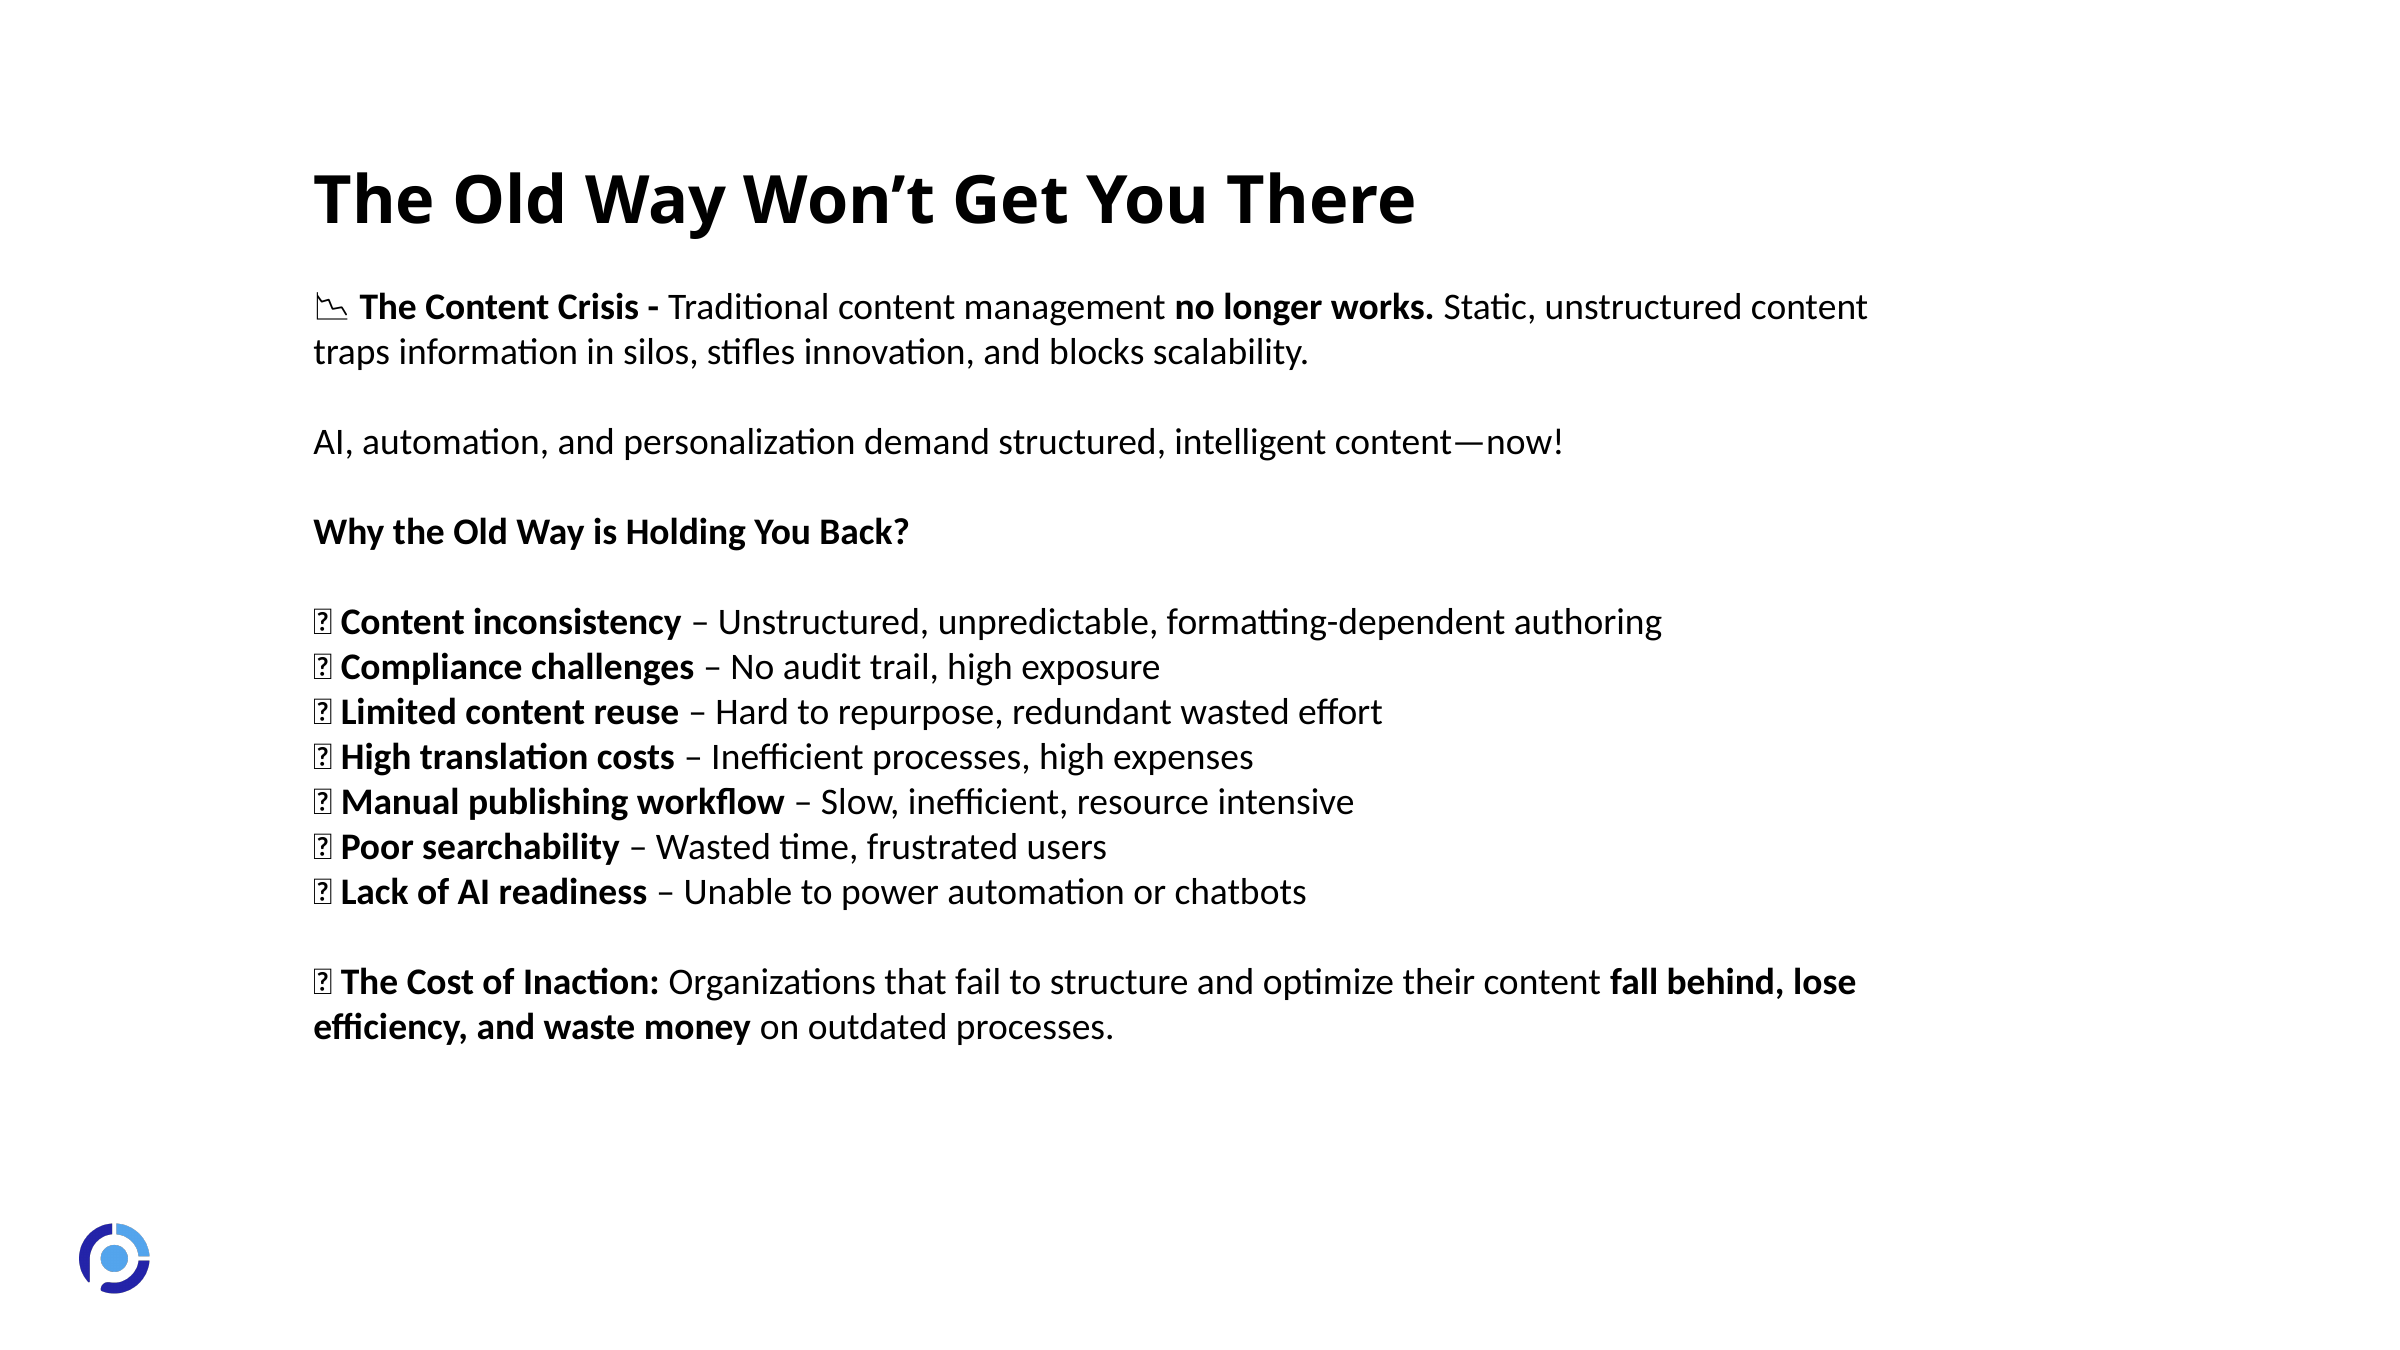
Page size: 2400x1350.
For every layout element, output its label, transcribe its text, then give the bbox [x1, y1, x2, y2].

picture [78, 1219, 155, 1299]
text_box The Old Way Won’t Get You There 📉 The Content Crisis - Traditional content management no longer works. Static, unstructured content traps information in silos, stifles innovation, and blocks scalability. AI, automation, and personalization demand structured, intelligent content—now! Why the Old Way is Holding You Back? ❌ Content inconsistency – Unstructured, unpredictable, formatting-dependent authoring ❌ Compliance challenges – No audit trail, high exposure ❌ Limited content reuse – Hard to repurpose, redundant wasted effort ❌ High translation costs – Inefficient processes, high expenses ❌ Manual publishing workflow – Slow, inefficient, resource intensive ❌ Poor searchability – Wasted time, frustrated users ❌ Lack of AI readiness – Unable to power automation or chatbots 🚨 The Cost of Inaction: Organizations that fail to structure and optimize their content fall behind, lose efficiency, and waste money on outdated processes. [298, 149, 1939, 1100]
